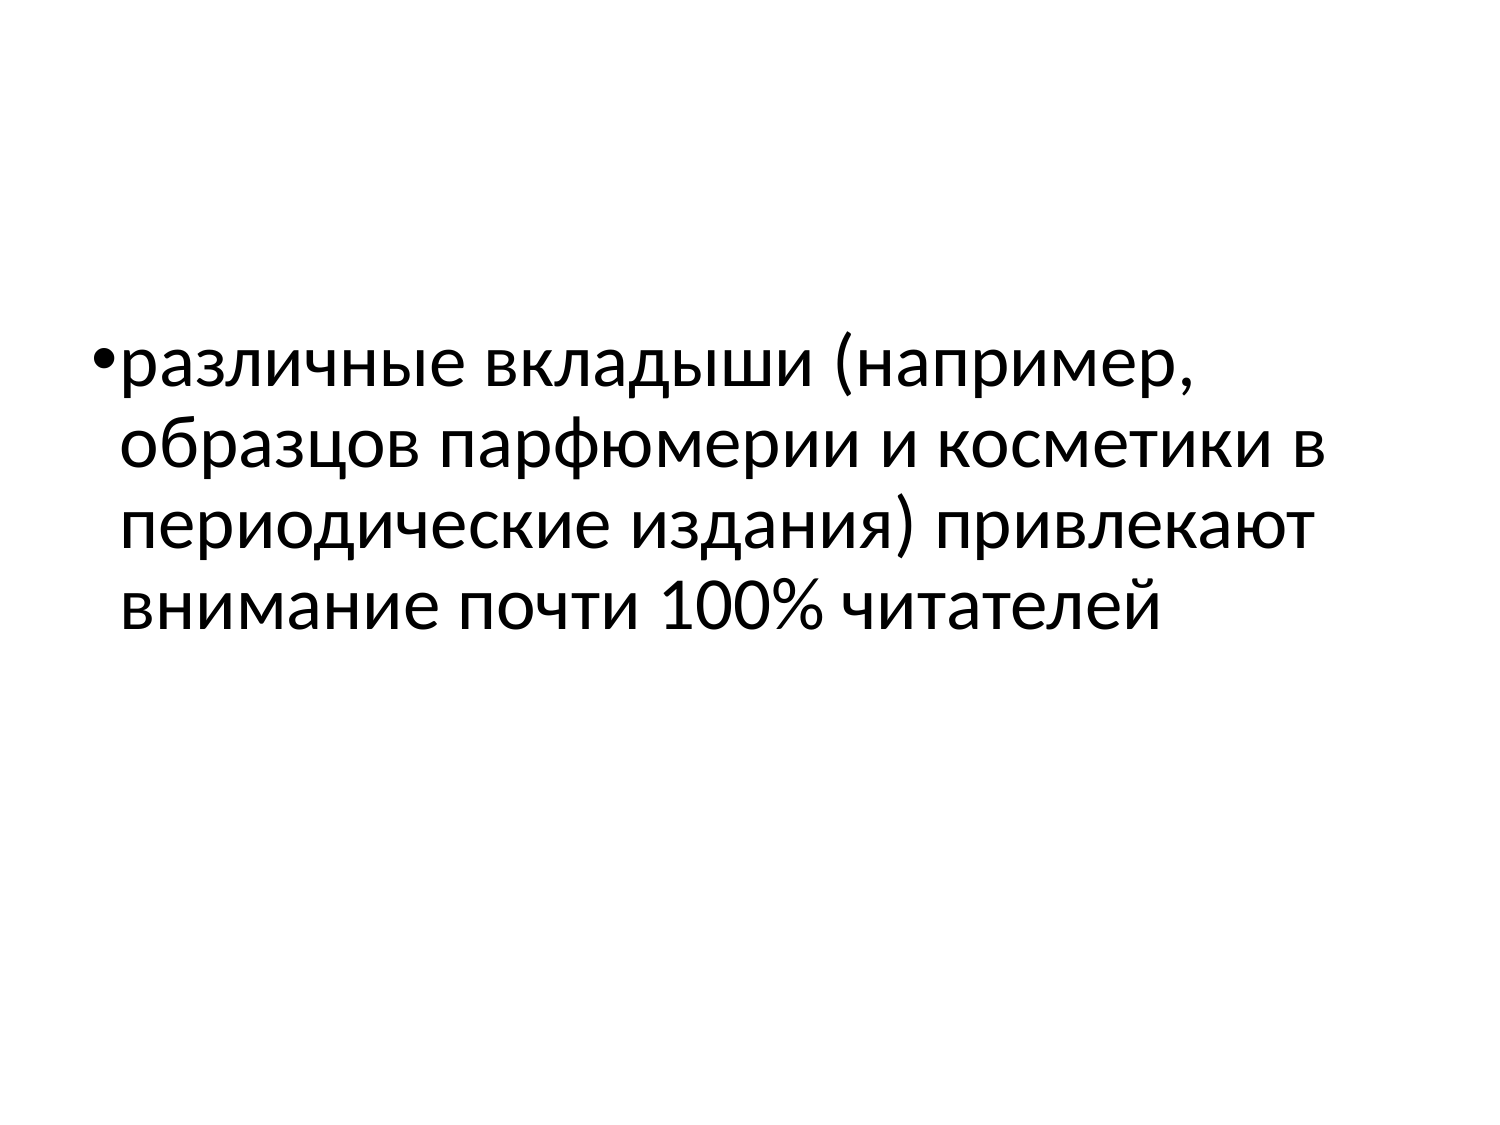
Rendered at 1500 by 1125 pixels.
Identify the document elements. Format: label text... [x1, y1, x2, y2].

list различные вкладыши (например, образцов парфюмерии и косметики в периодические издания) привлекают внимание почти 100% читателей [76, 314, 1427, 1125]
